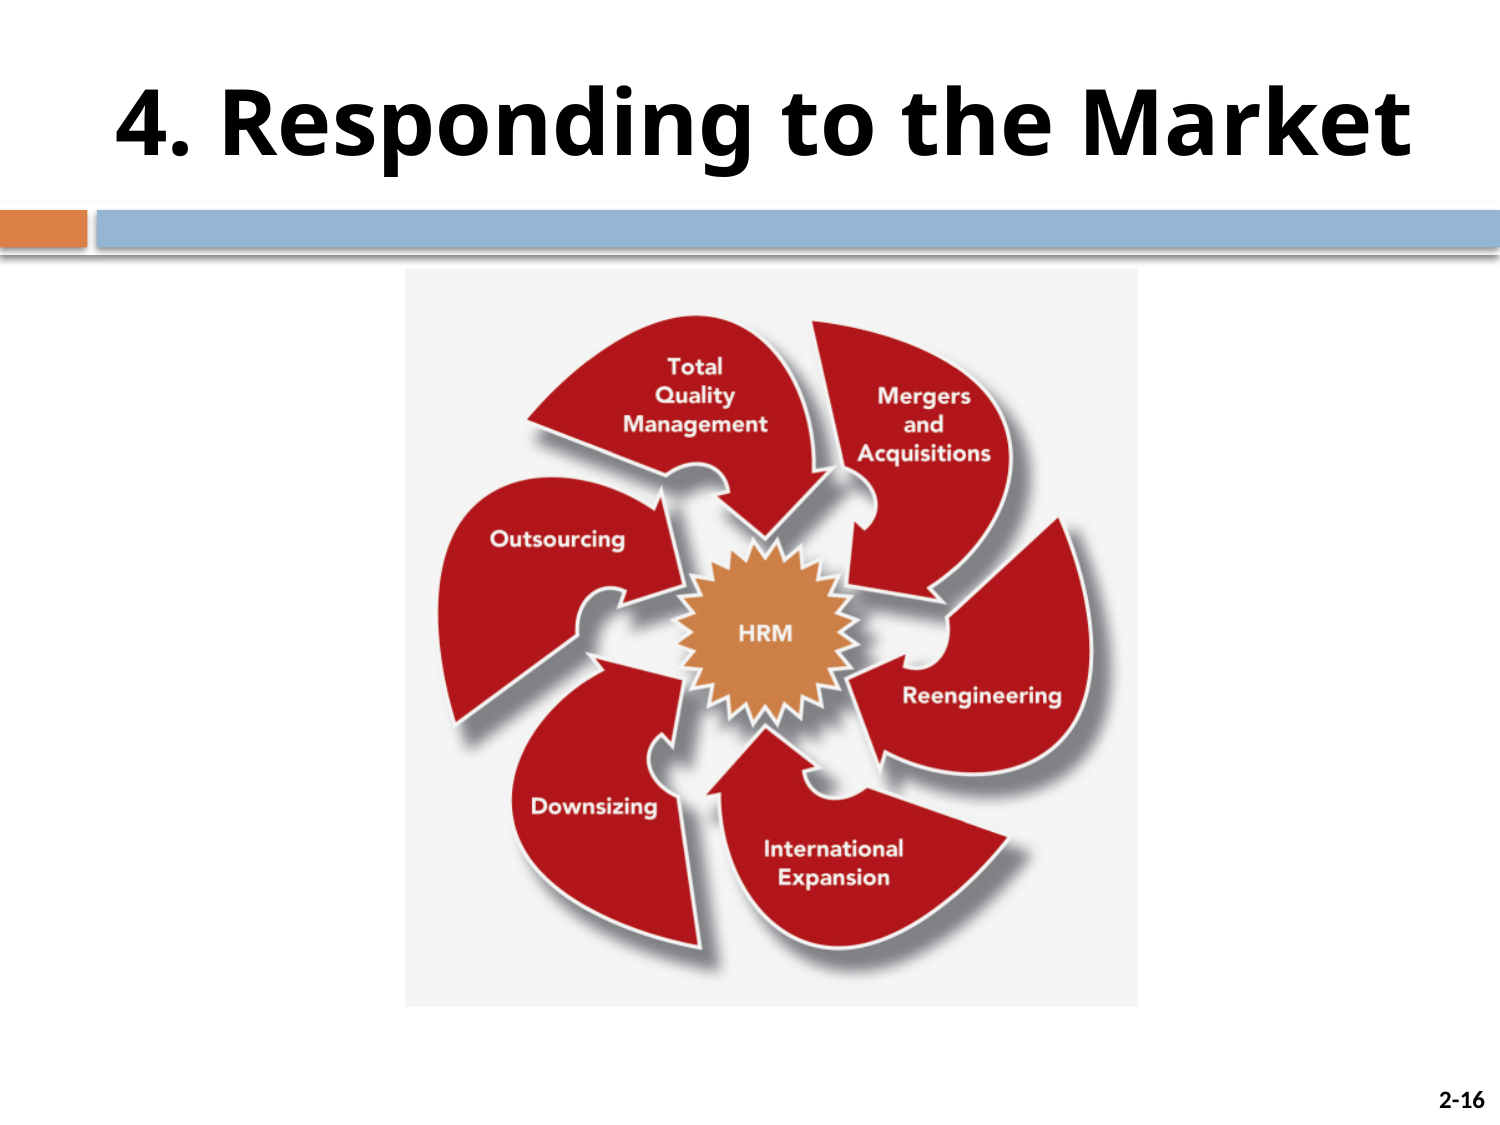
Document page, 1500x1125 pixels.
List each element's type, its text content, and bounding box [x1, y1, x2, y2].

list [404, 268, 1138, 1007]
title 4. Responding to the Market [100, 37, 1438, 200]
